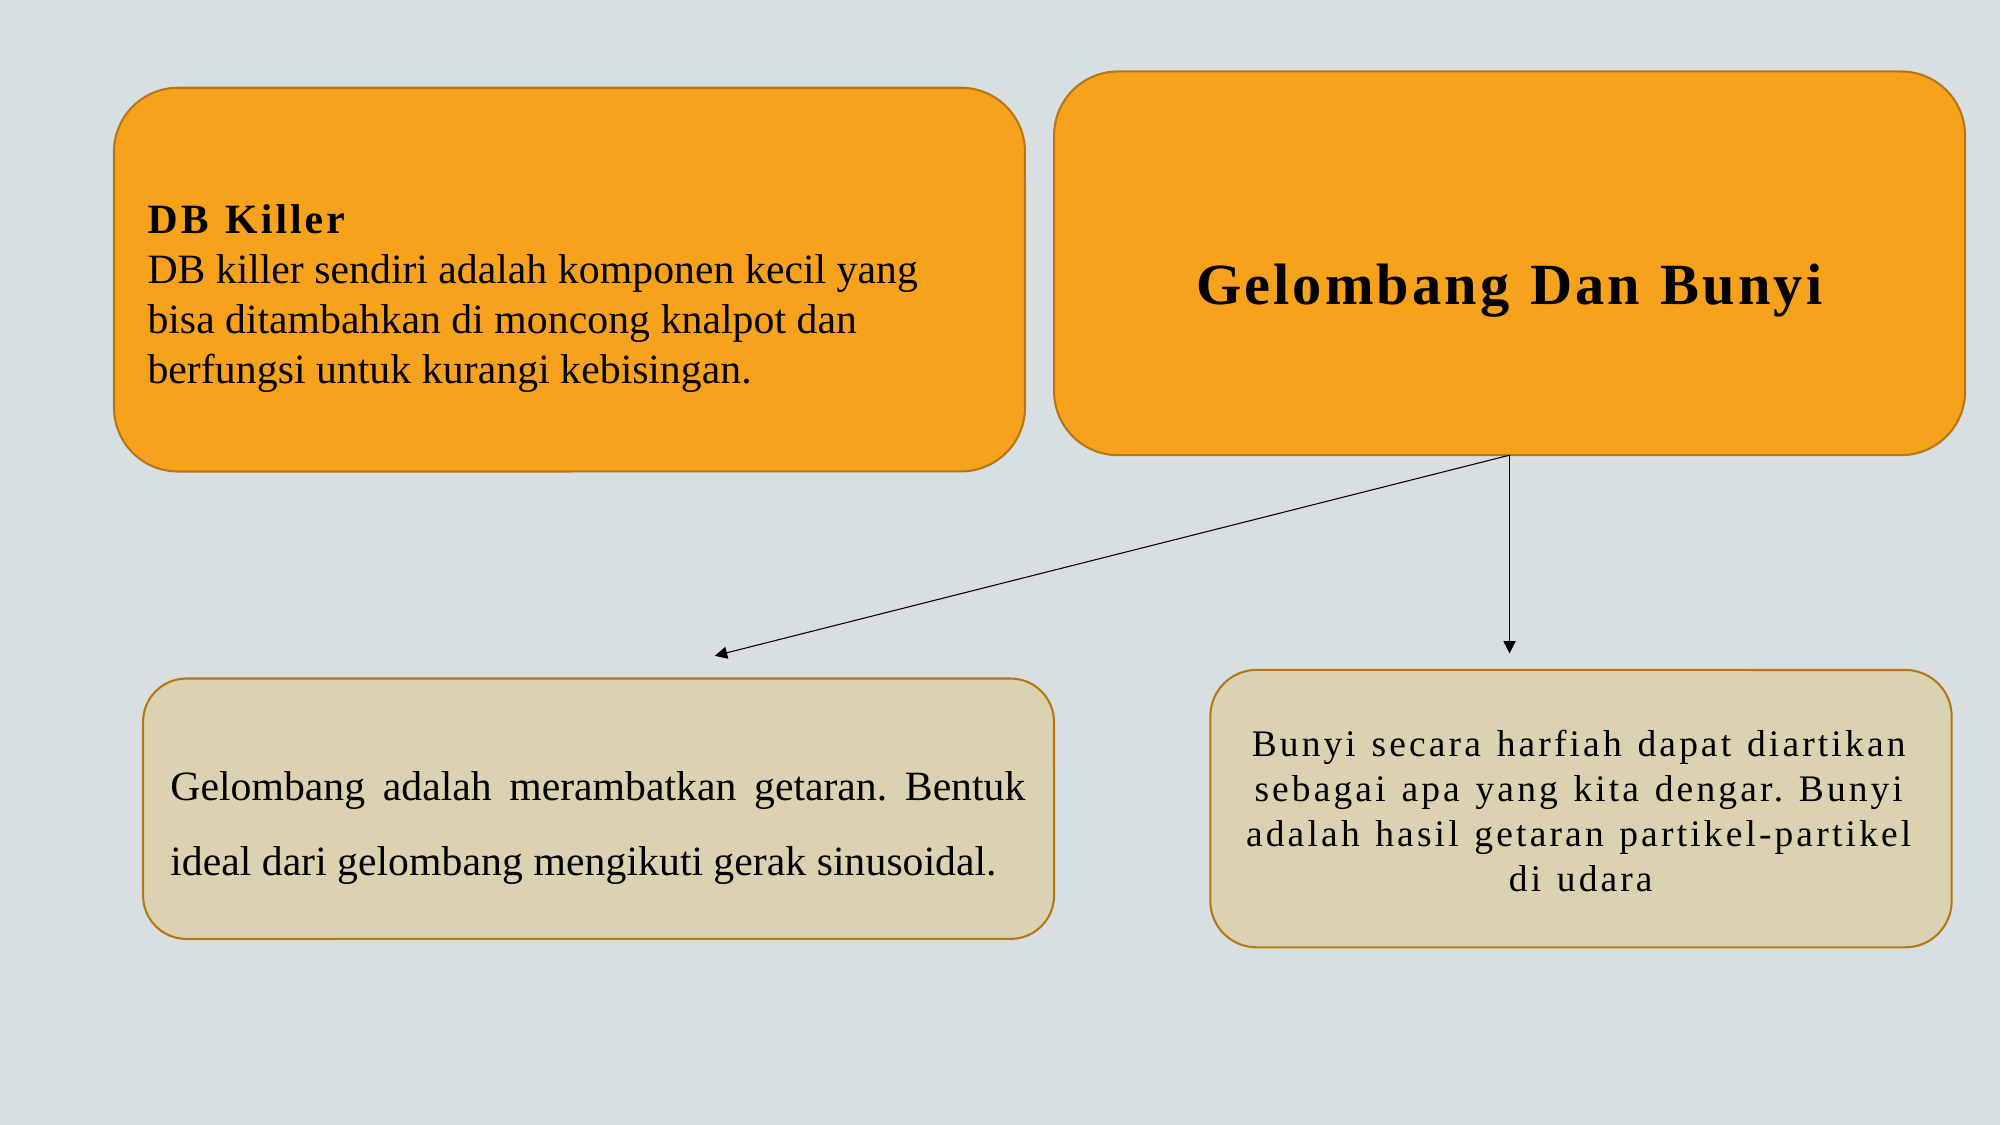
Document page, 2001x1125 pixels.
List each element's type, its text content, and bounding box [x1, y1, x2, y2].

text_box Bunyi secara harfiah dapat diartikan sebagai apa yang kita dengar. Bunyi adalah hasil getaran partikel-partikel di udara [1209, 668, 1953, 949]
text_box DB Killer DB killer sendiri adalah komponen kecil yang bisa ditambahkan di moncong knalpot dan berfungsi untuk kurangi kebisingan. [112, 86, 1027, 473]
text_box Gelombang adalah merambatkan getaran. Bentuk ideal dari gelombang mengikuti gerak sinusoidal. [141, 677, 1056, 941]
text_box Gelombang Dan Bunyi [1053, 70, 1967, 457]
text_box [714, 455, 1510, 656]
